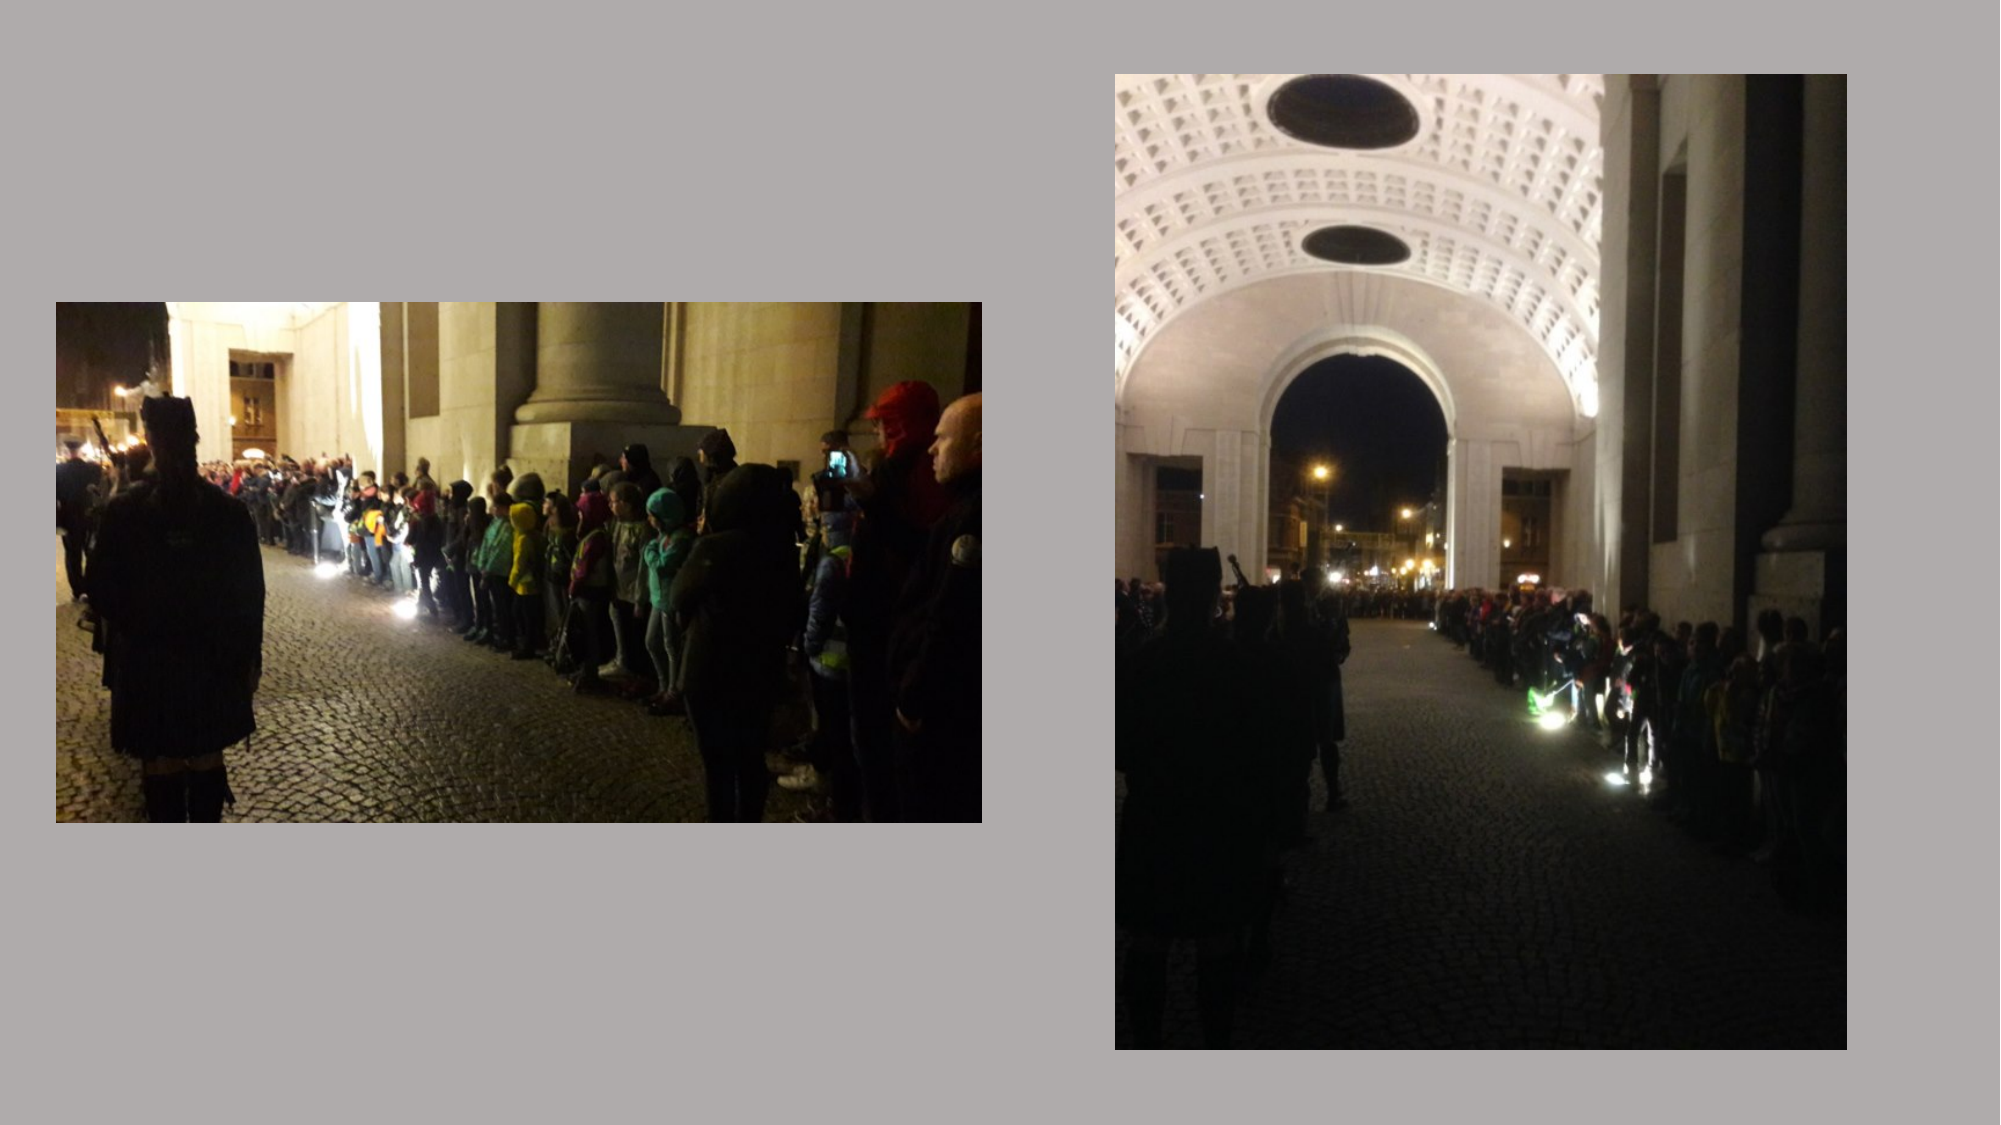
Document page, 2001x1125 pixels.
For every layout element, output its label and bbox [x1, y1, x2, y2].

picture [56, 302, 982, 823]
picture [1115, 74, 1847, 1050]
